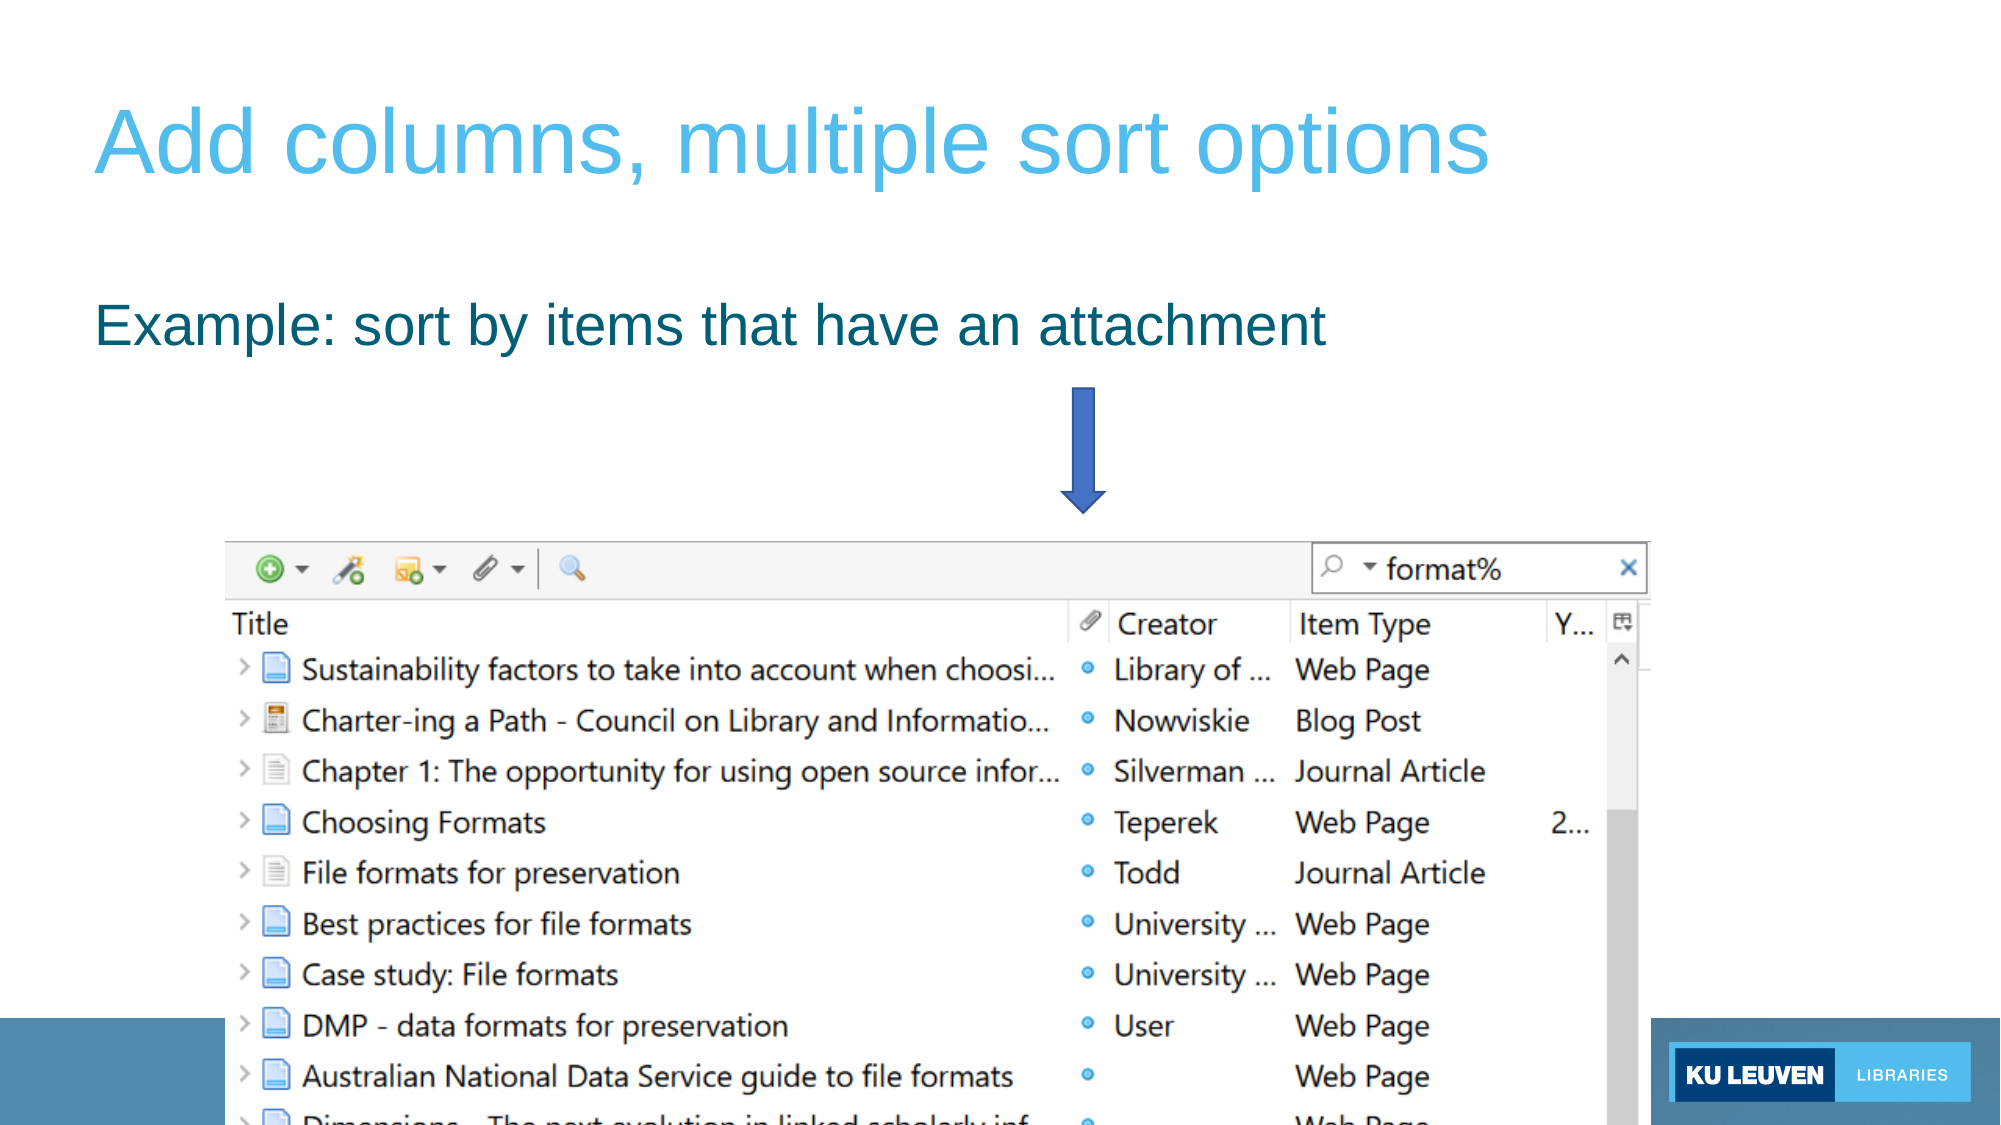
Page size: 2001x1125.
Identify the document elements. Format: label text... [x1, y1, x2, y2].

title Add columns, multiple sort options [94, 94, 1906, 295]
picture [0, 541, 2000, 1125]
list Example: sort by items that have an attachment [94, 295, 1906, 982]
text_box [1059, 387, 1107, 515]
